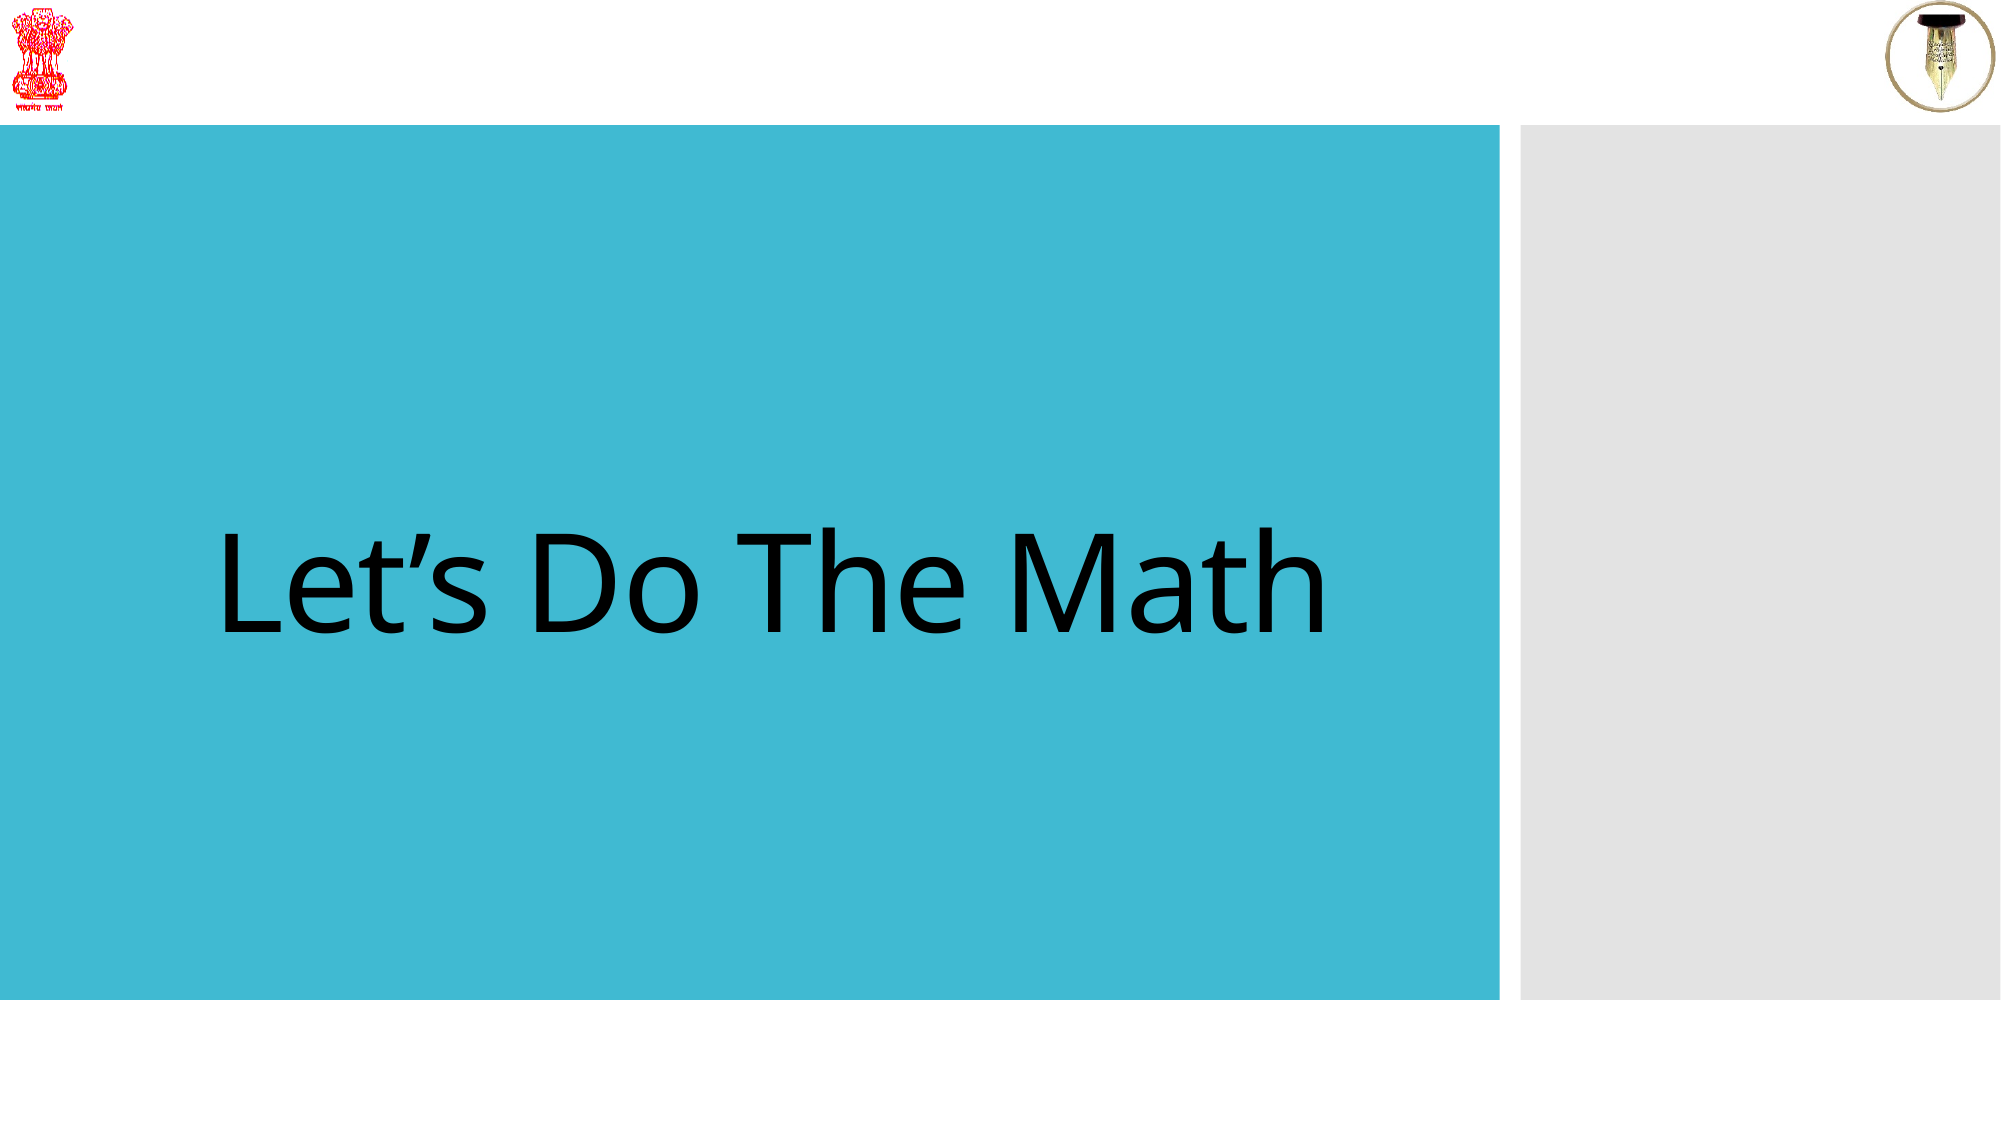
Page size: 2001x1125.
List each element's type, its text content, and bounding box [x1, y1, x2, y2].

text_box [0, 0, 79, 125]
title Let’s Do The Math [173, 444, 1374, 733]
picture [1884, 0, 1996, 113]
